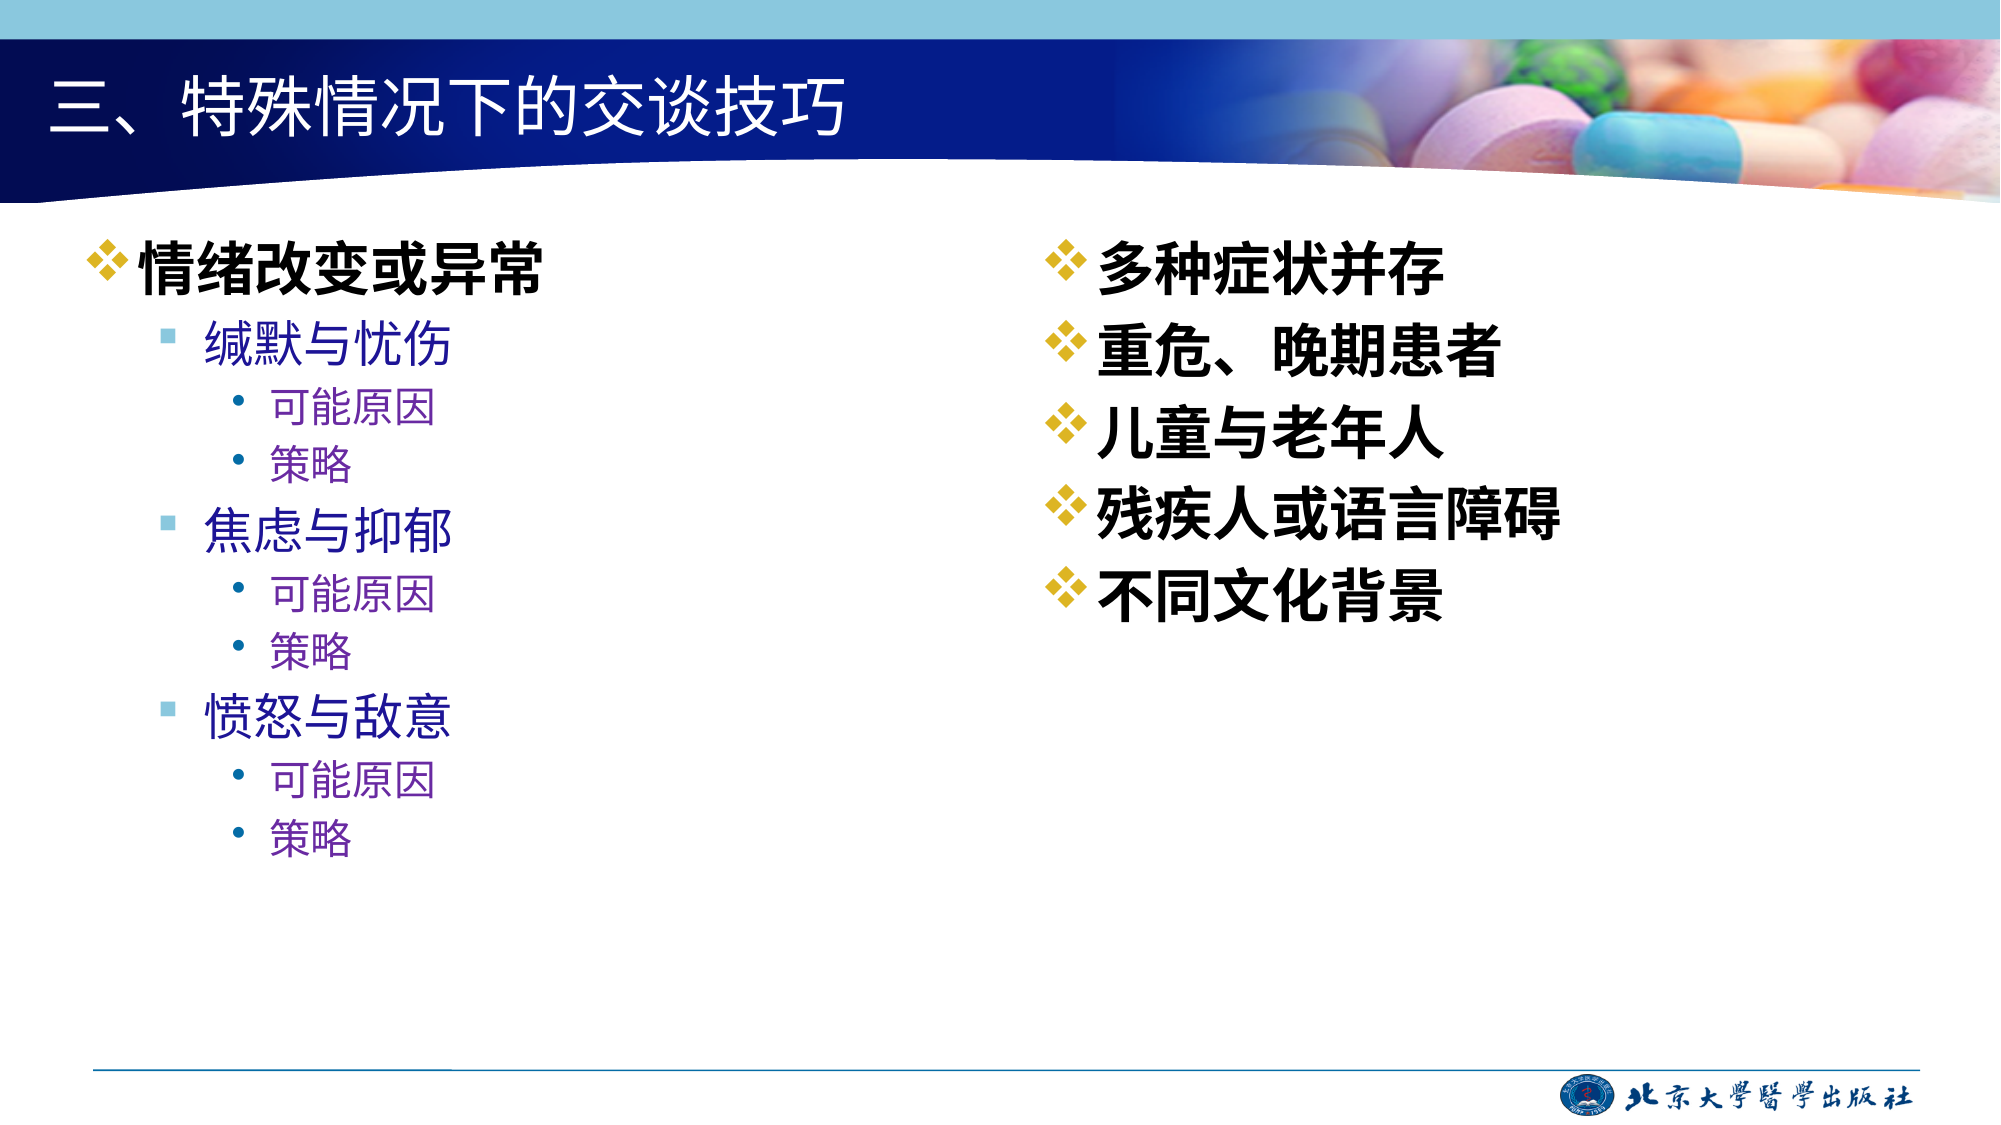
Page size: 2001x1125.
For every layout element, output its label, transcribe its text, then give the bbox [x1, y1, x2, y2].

picture [1560, 1074, 1915, 1118]
list 多种症状并存 重危、晚期患者 儿童与老年人 残疾人或语言障碍 不同文化背景 [1024, 224, 1951, 1026]
picture [0, 40, 2000, 203]
title 三、特殊情况下的交谈技巧 [30, 58, 1799, 152]
list 情绪改变或异常 缄默与忧伤 可能原因 策略 焦虑与抑郁 可能原因 策略 愤怒与敌意 可能原因 策略 [66, 224, 992, 1026]
